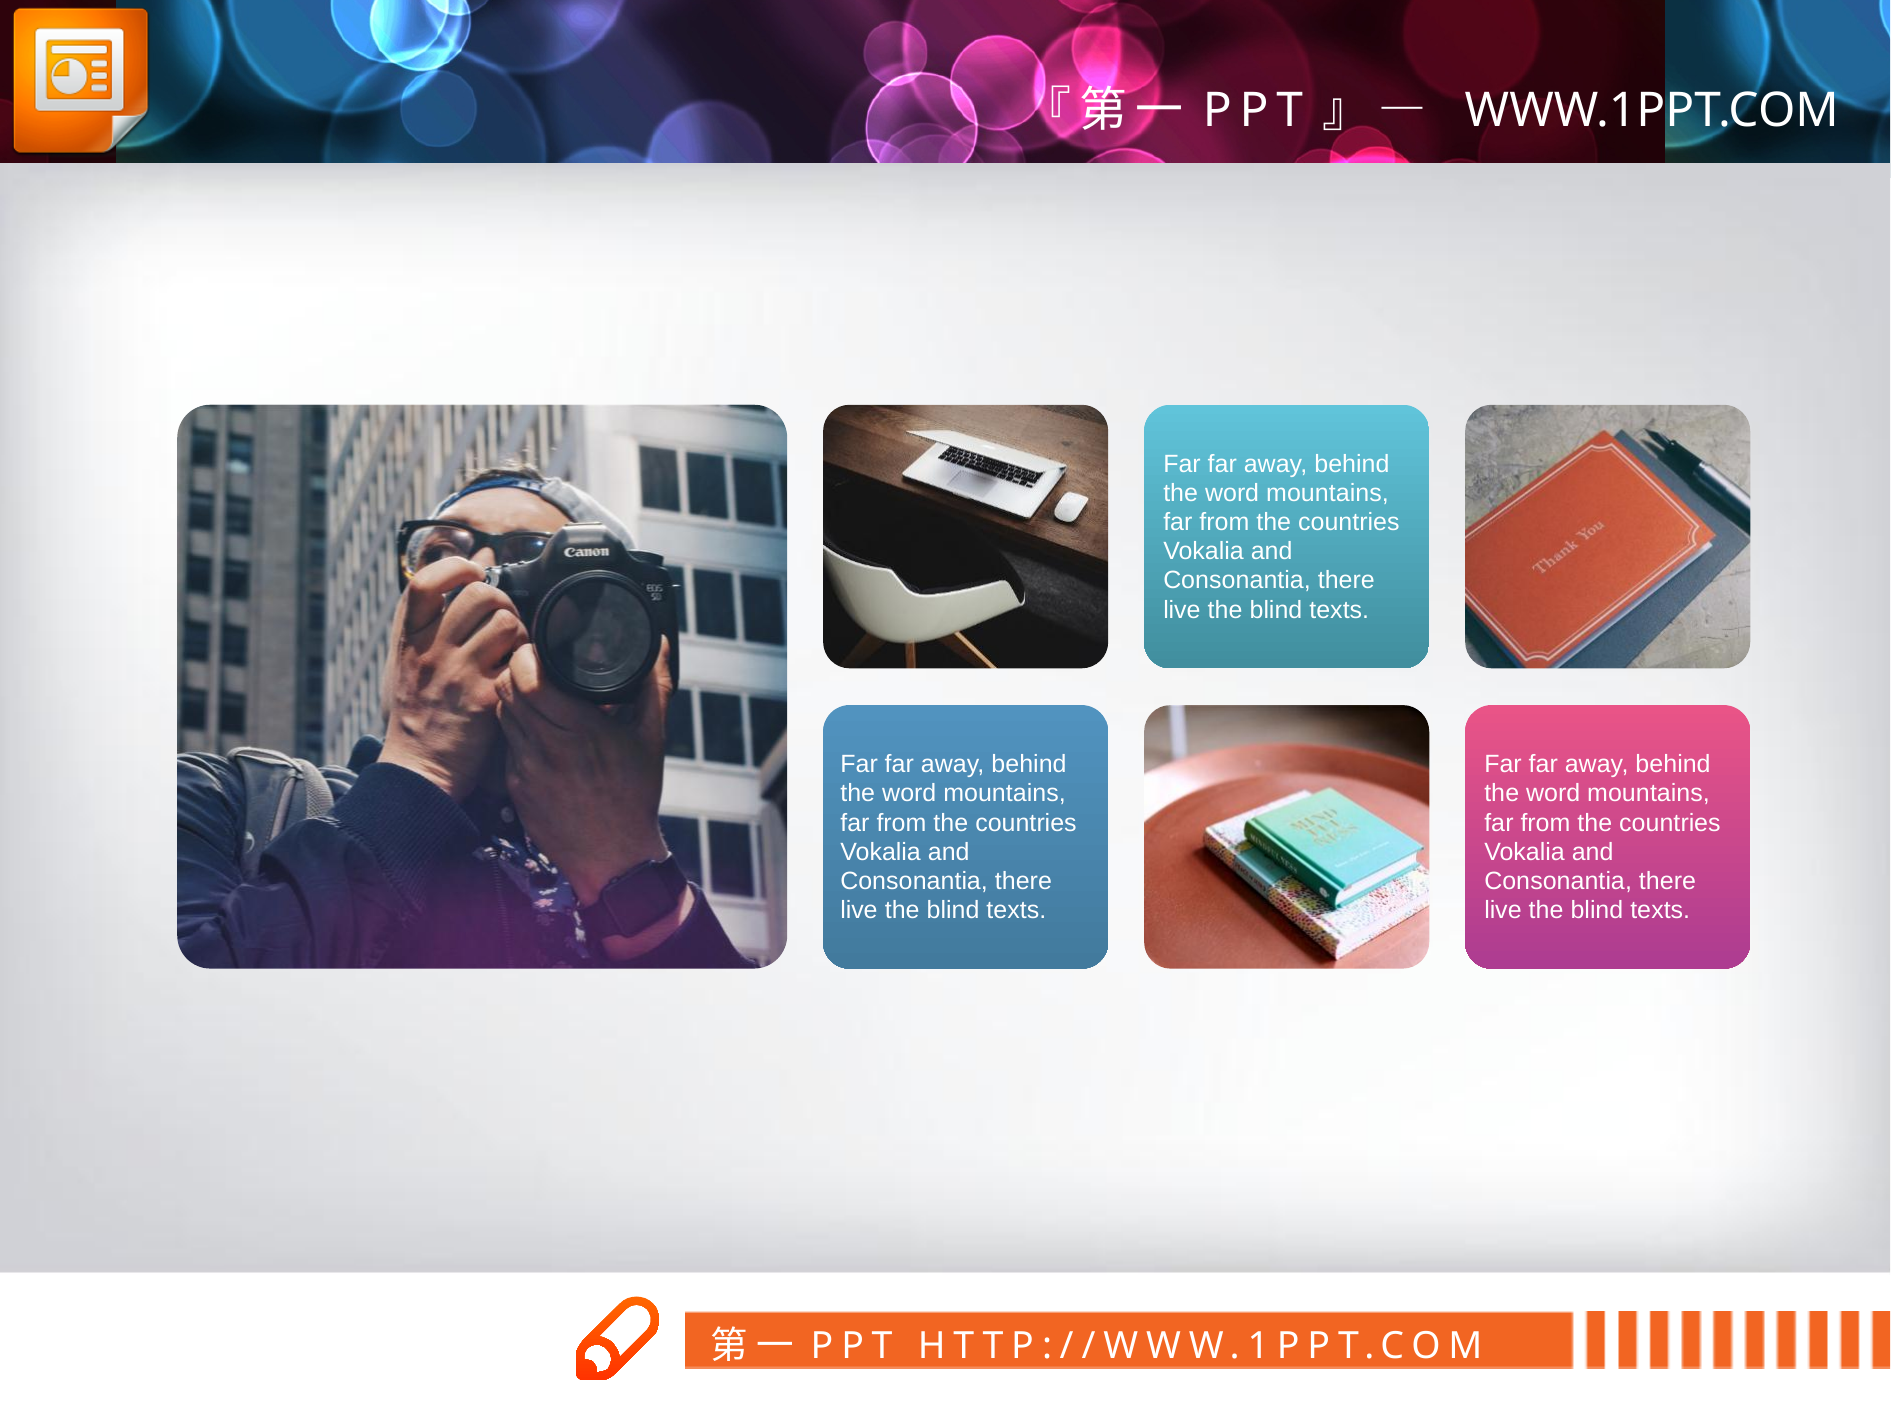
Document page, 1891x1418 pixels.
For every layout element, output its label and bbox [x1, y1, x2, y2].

text_box [1143, 404, 1430, 669]
picture [0, 0, 1891, 1275]
text_box [822, 704, 1109, 969]
text_box [1464, 704, 1751, 969]
picture [685, 1311, 1891, 1369]
